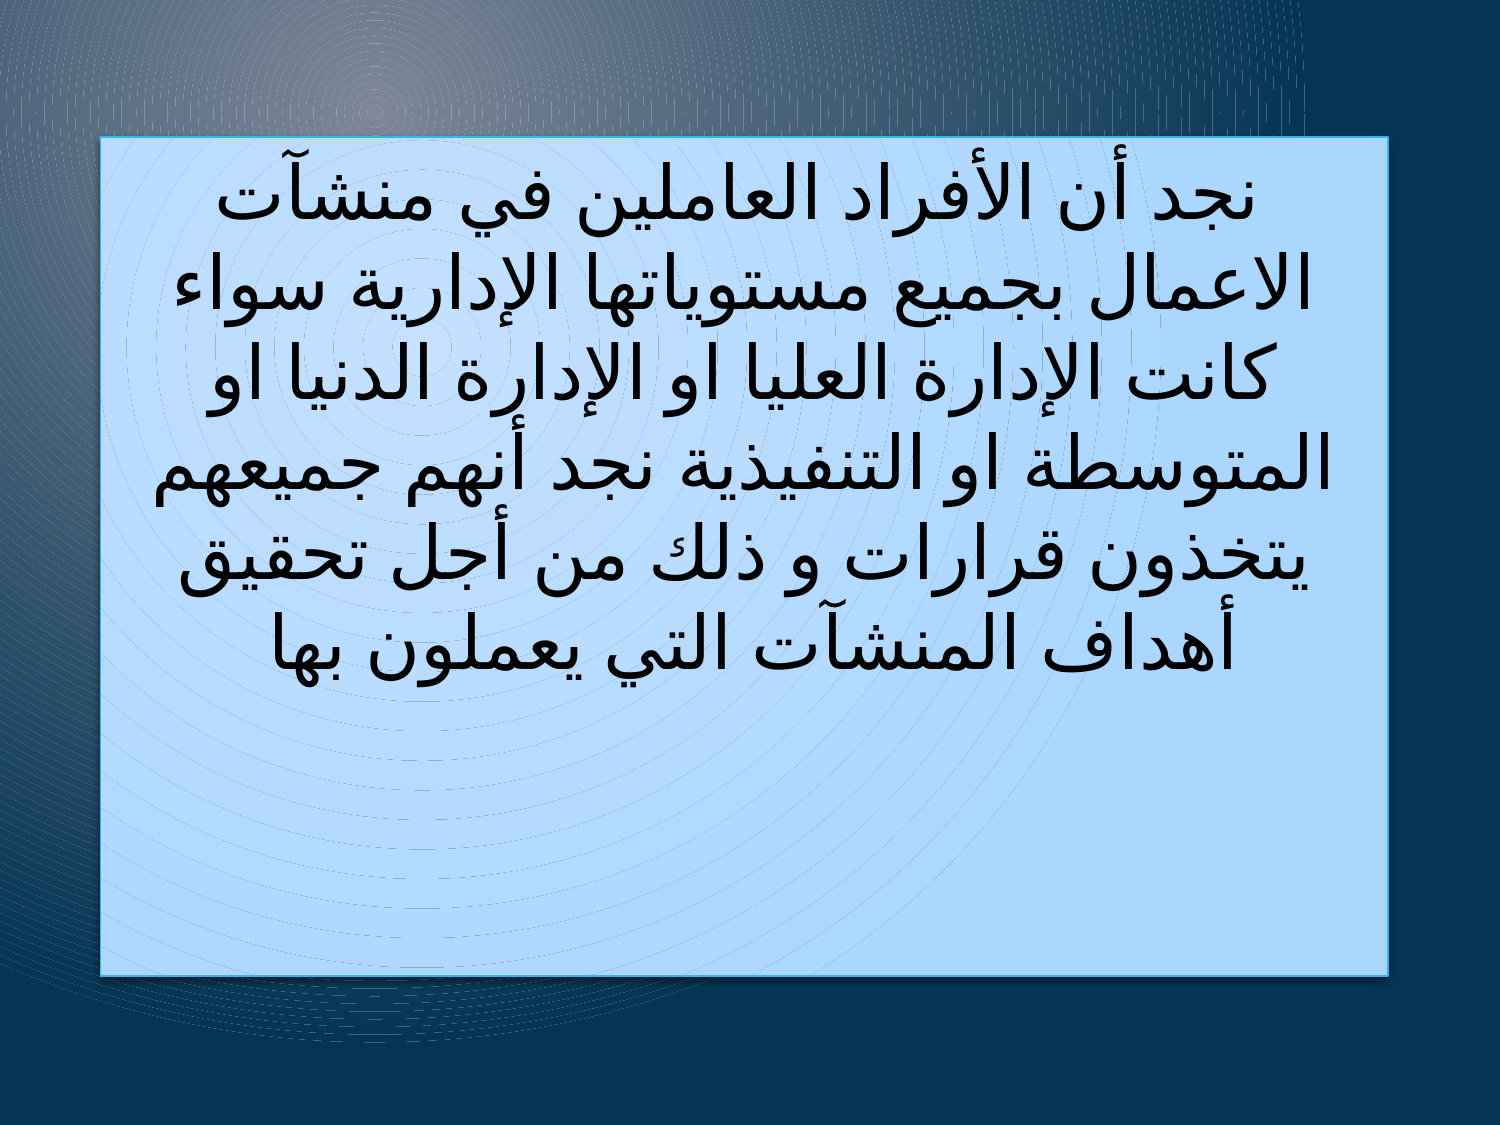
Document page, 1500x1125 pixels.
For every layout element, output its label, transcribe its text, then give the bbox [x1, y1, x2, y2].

title نجد أن الأفراد العاملين في منشآت الاعمال بجميع مستوياتها الإدارية سواء كانت الإدارة العليا او الإدارة الدنيا او المتوسطة او التنفيذية نجد أنهم جميعهم يتخذون قرارات و ذلك من أجل تحقيق أهداف المنشآت التي يعملون بها [100, 136, 1389, 977]
